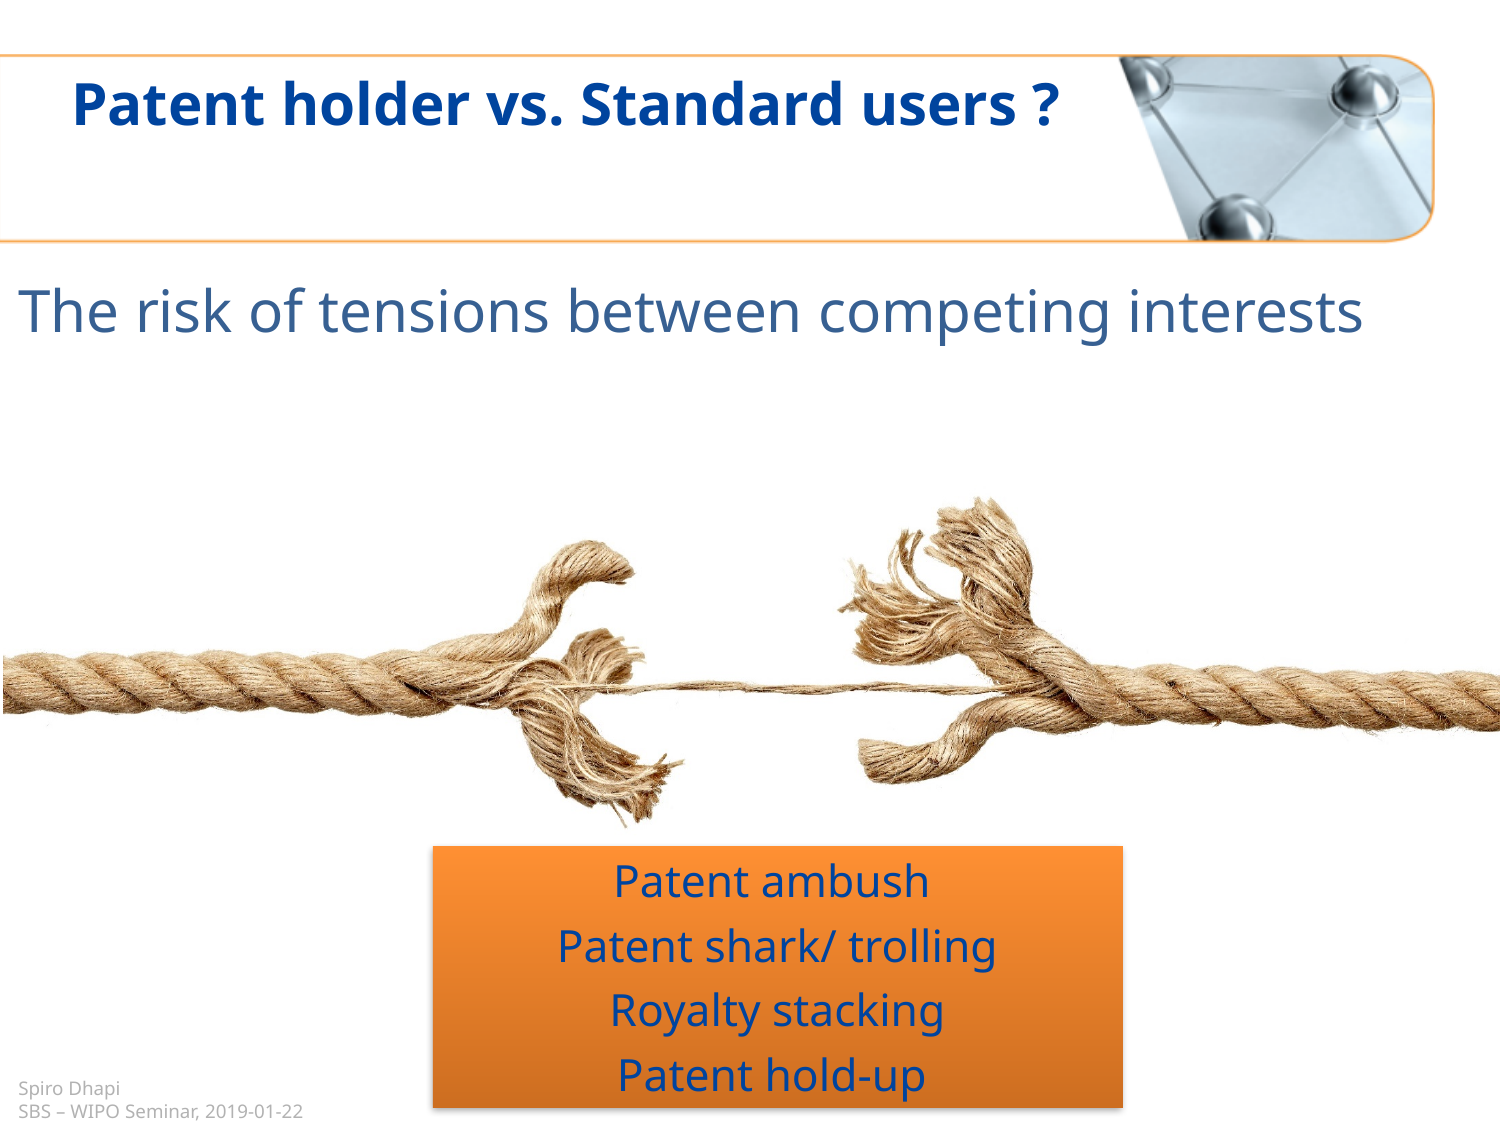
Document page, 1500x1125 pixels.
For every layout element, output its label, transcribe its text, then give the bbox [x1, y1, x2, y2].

footer Spiro Dhapi SBS – WIPO Seminar, 2019-01-22 [3, 1119, 479, 1125]
title Patent holder vs. Standard users ? [55, 42, 1143, 232]
picture [0, 54, 1435, 244]
picture [3, 255, 1500, 1112]
